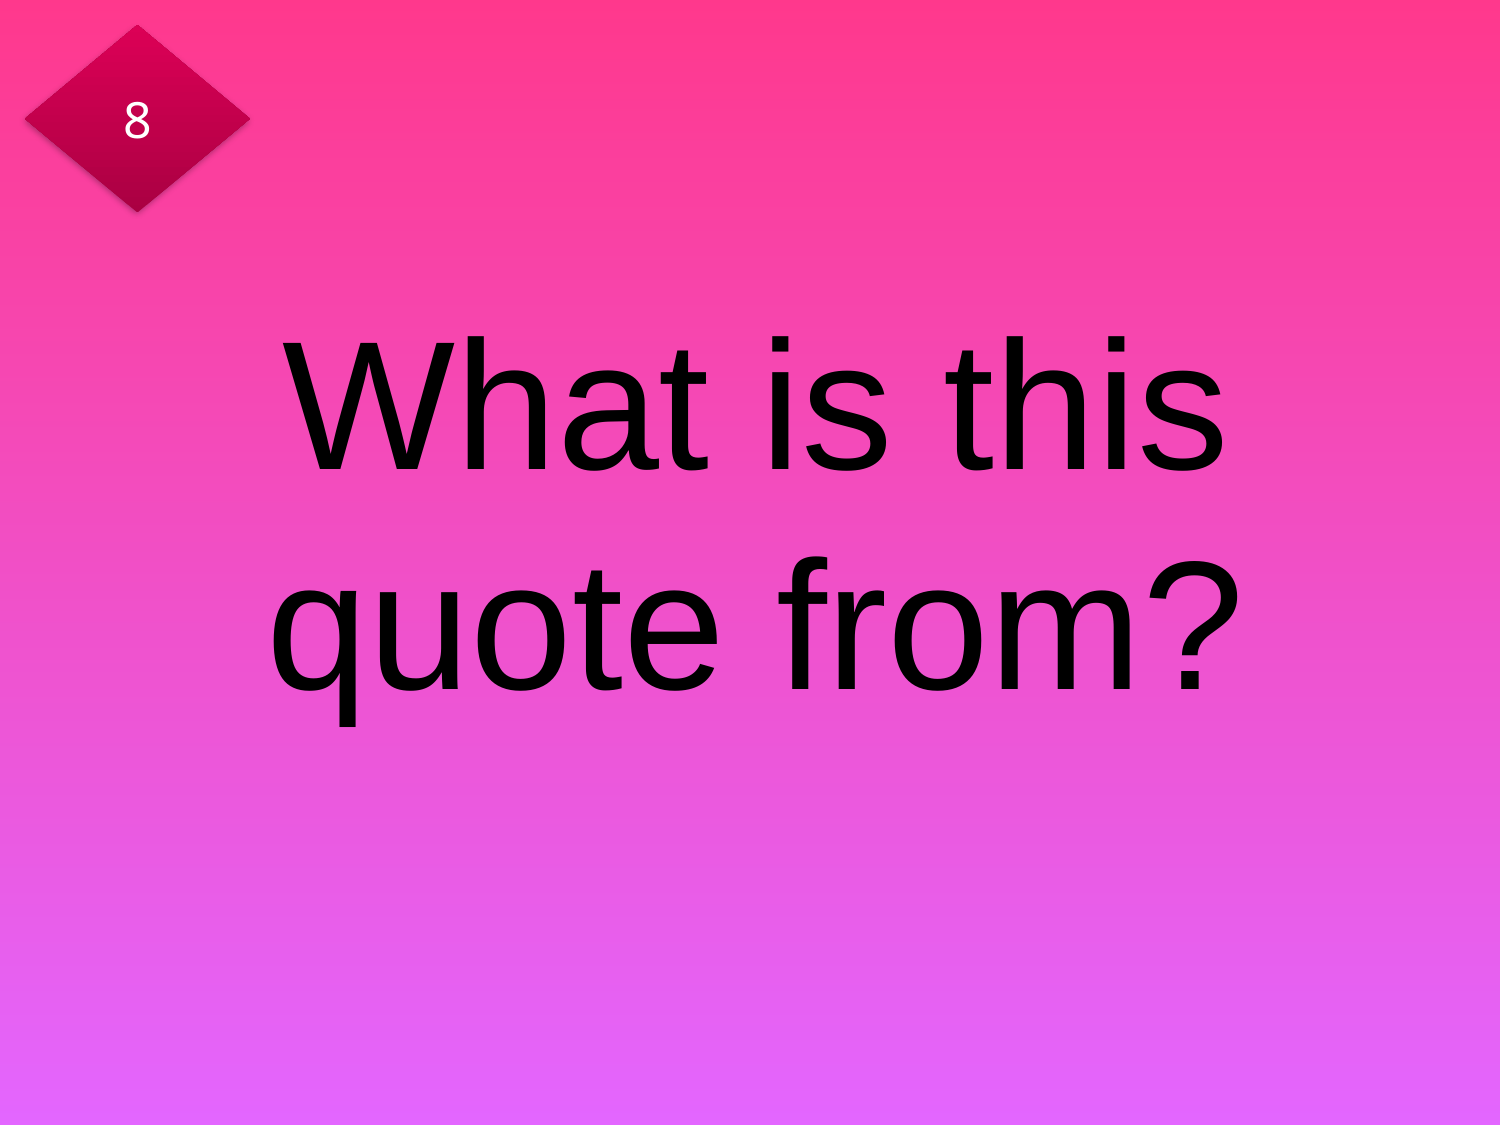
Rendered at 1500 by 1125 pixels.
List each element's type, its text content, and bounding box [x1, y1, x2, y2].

text_box 8 [24, 24, 250, 213]
title What is this quote from? [112, 137, 1401, 876]
